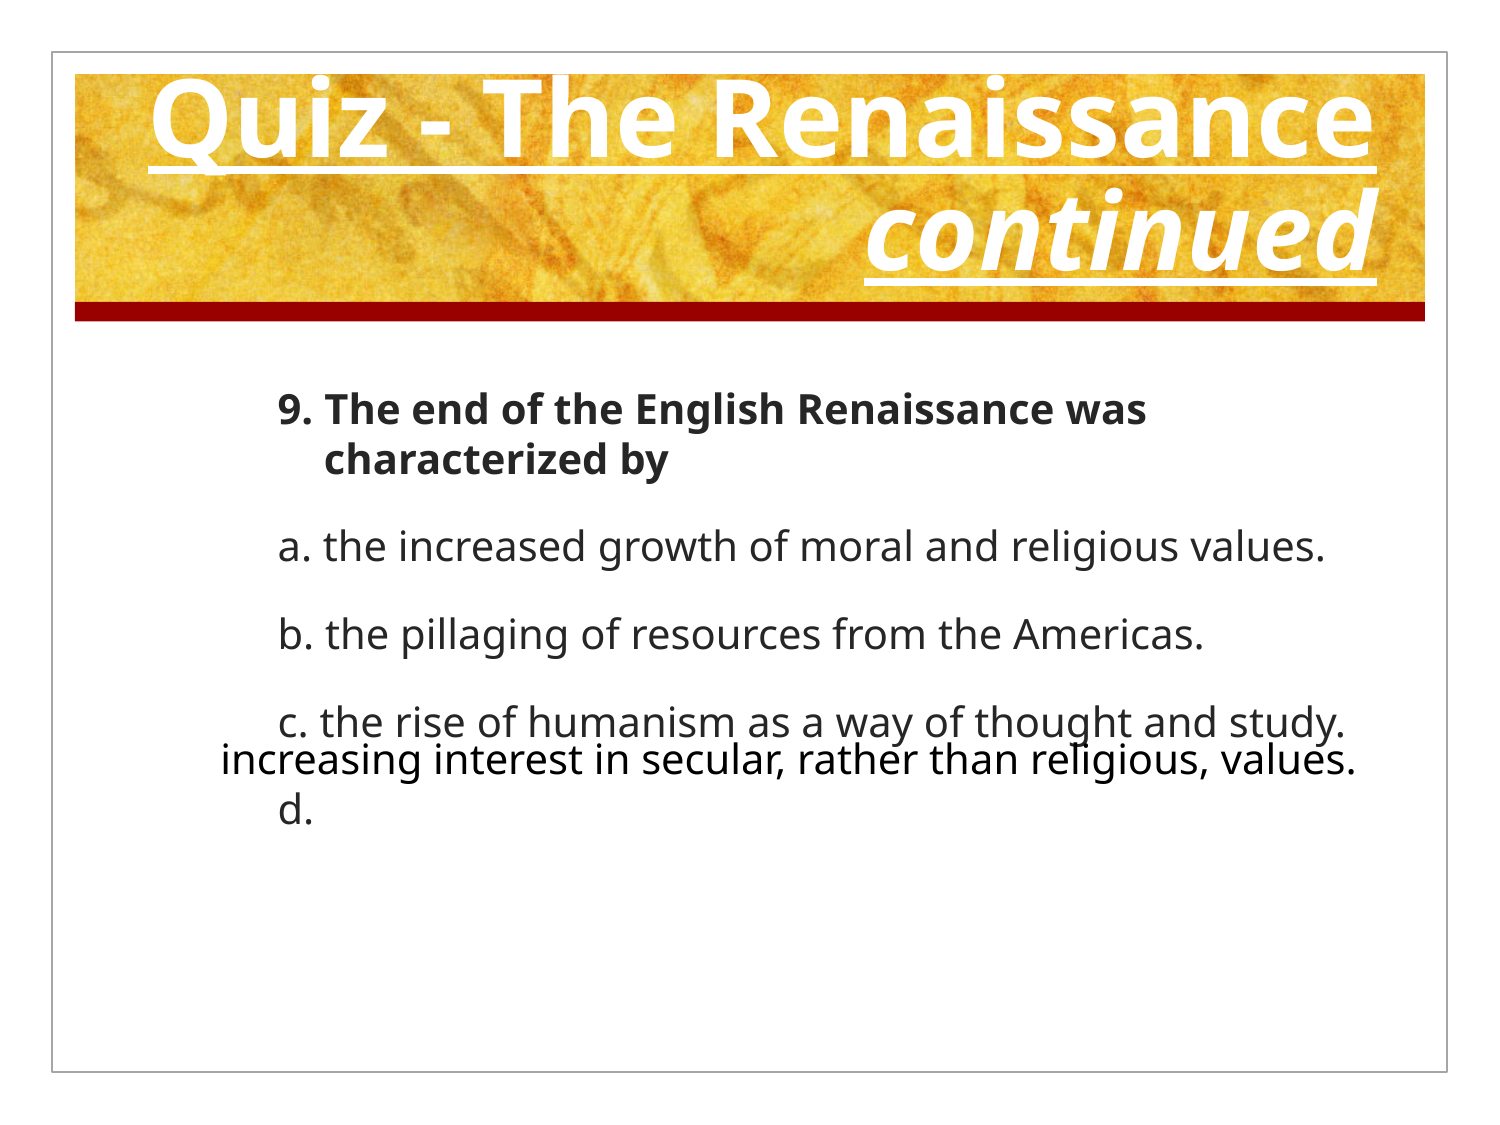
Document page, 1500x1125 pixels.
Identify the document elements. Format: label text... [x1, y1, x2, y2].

text_box increasing interest in secular, rather than religious, values. [205, 725, 1373, 790]
title Quiz - The Renaissance continued [108, 74, 1392, 292]
list 9. The end of the English Renaissance was characterized by a. the increased growth of moral and religious values. b. the pillaging of resources from the Americas. c. the rise of humanism as a way of thought and study. d. [262, 375, 1392, 1005]
picture [75, 74, 1425, 301]
